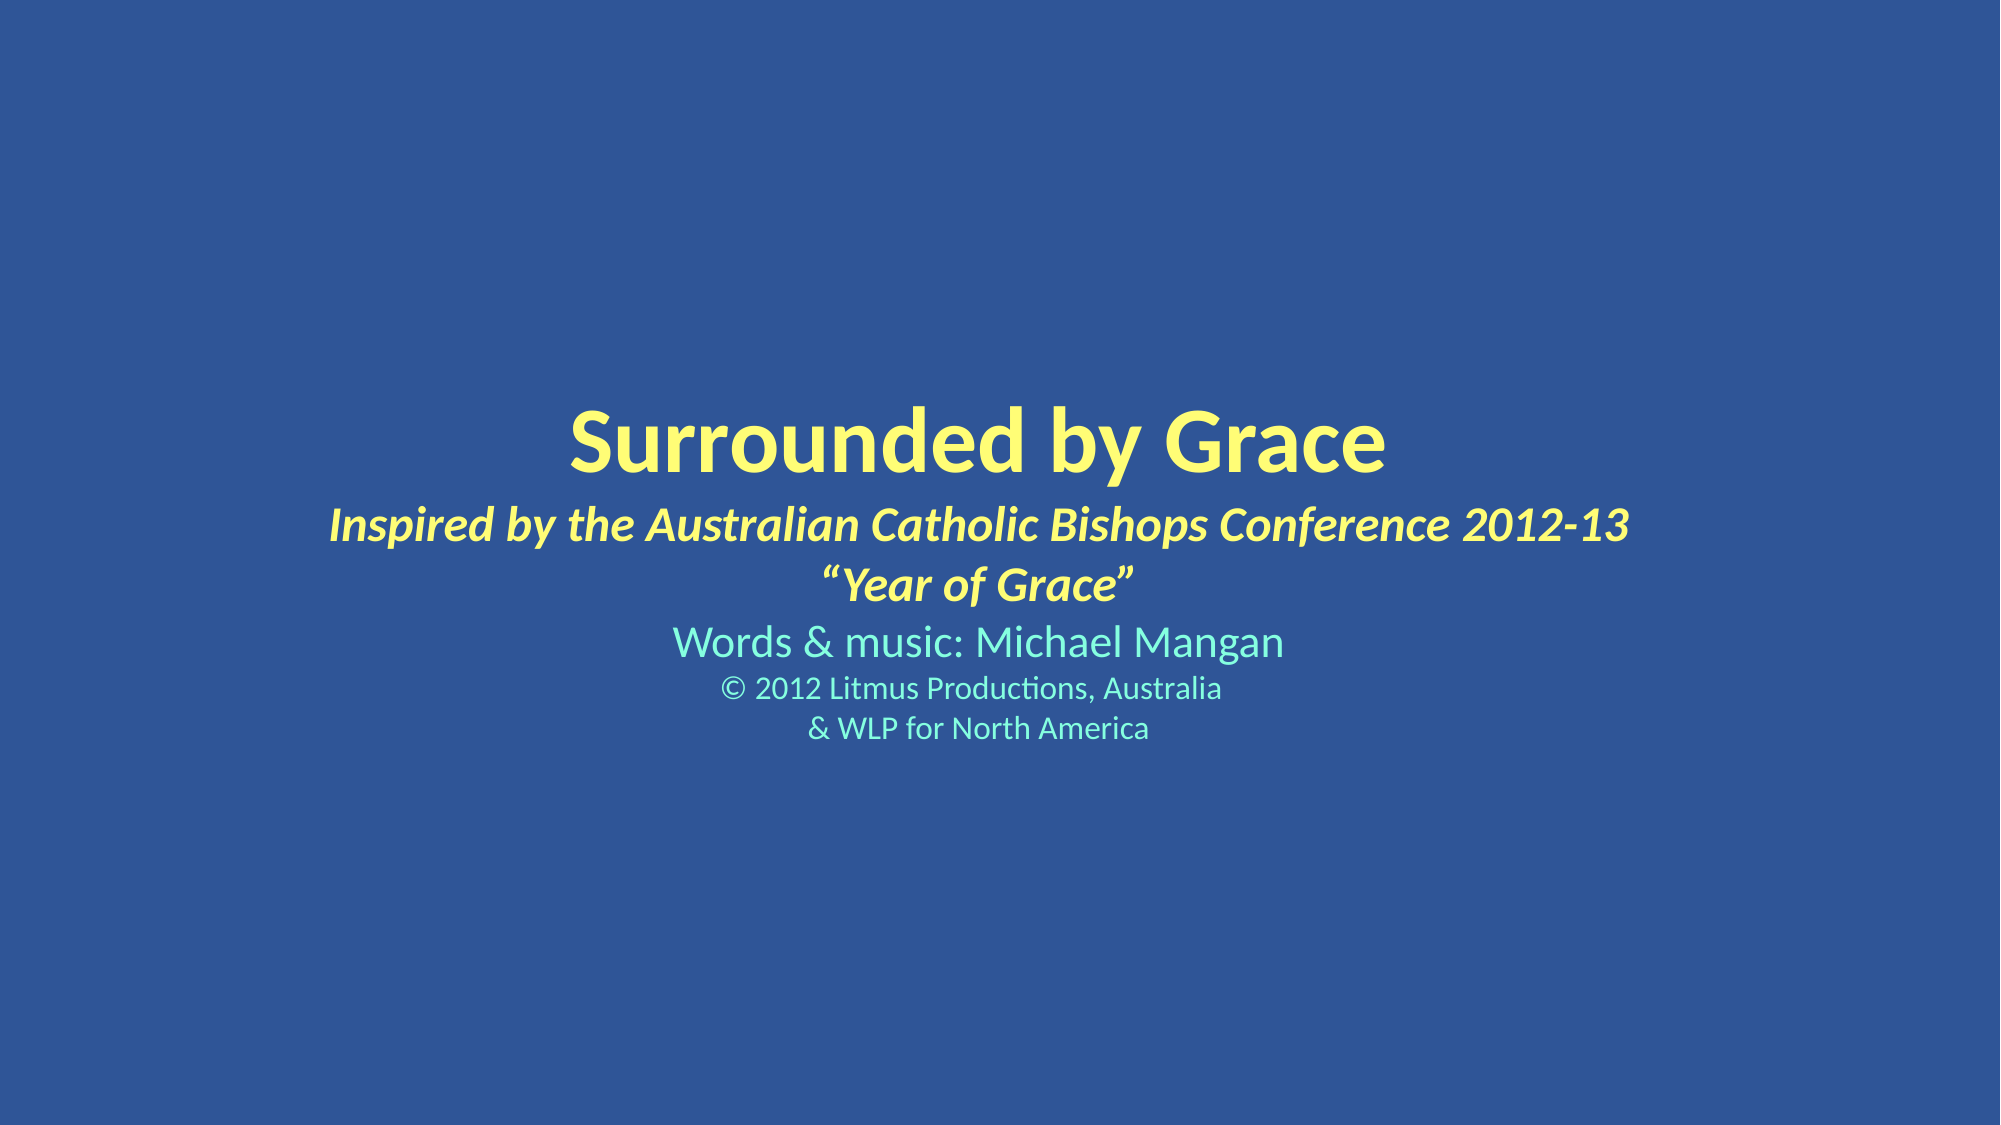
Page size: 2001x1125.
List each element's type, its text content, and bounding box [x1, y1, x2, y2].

text_box Surrounded by Grace Inspired by the Australian Catholic Bishops Conference 2012-13 “Year of Grace” Words & music: Michael Mangan © 2012 Litmus Productions, Australia & WLP for North America [291, 383, 1667, 742]
